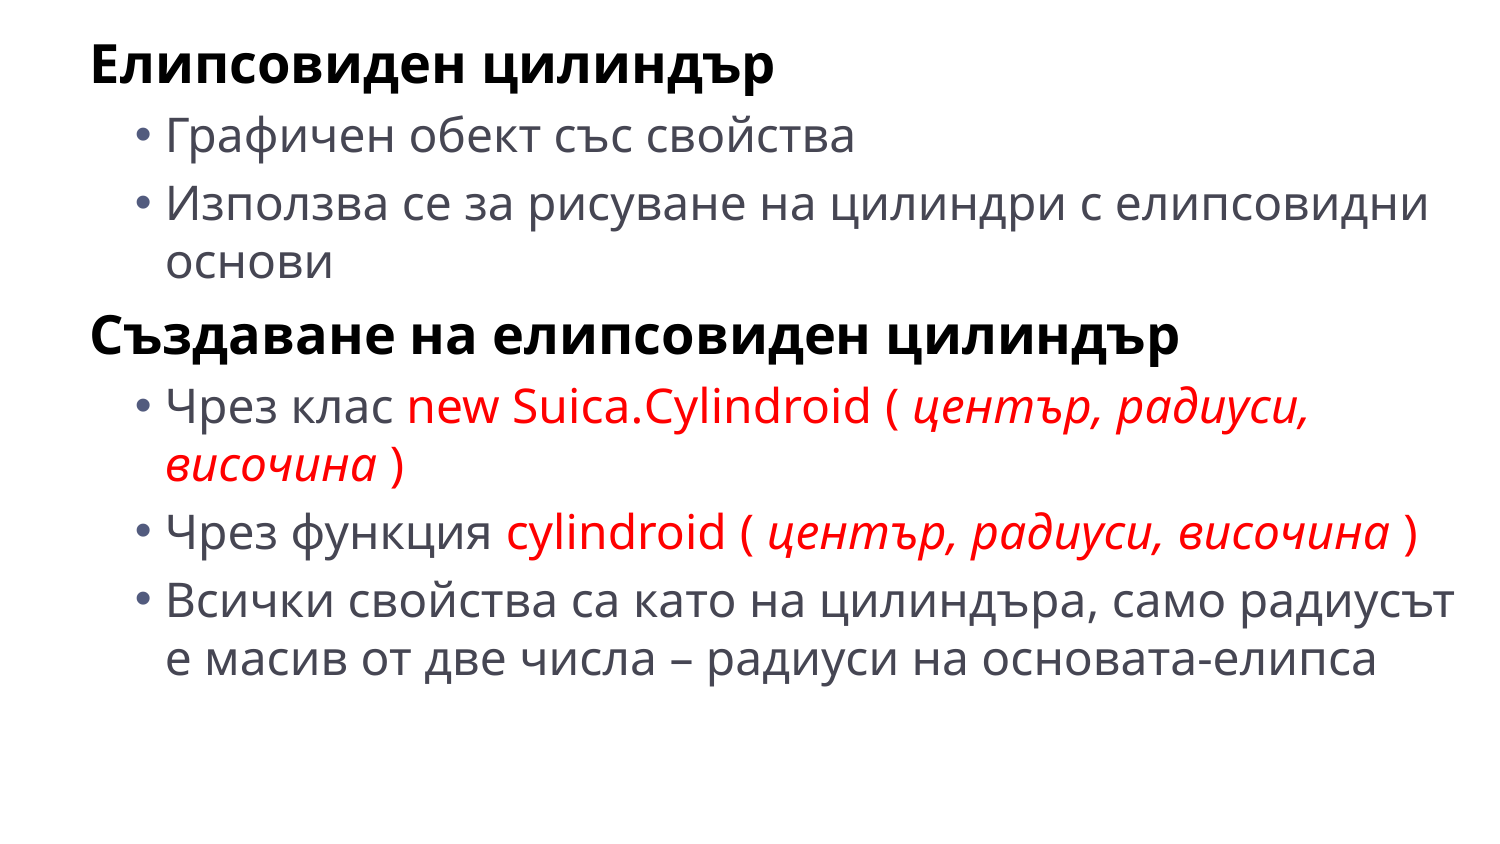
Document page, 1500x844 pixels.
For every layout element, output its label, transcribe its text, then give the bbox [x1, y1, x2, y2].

list Елипсовиден цилиндър Графичен обект със свойства Използва се за рисуване на цилиндри с елипсовидни основи Създаване на елипсовиден цилиндър Чрез клас new Suica.Cylindroid ( център, радиуси, височина ) Чрез функция cylindroid ( център, радиуси, височина ) Всички свойства са като на цилиндъра, само радиусът е масив от две числа – радиуси на основата-елипса [75, 21, 1475, 835]
